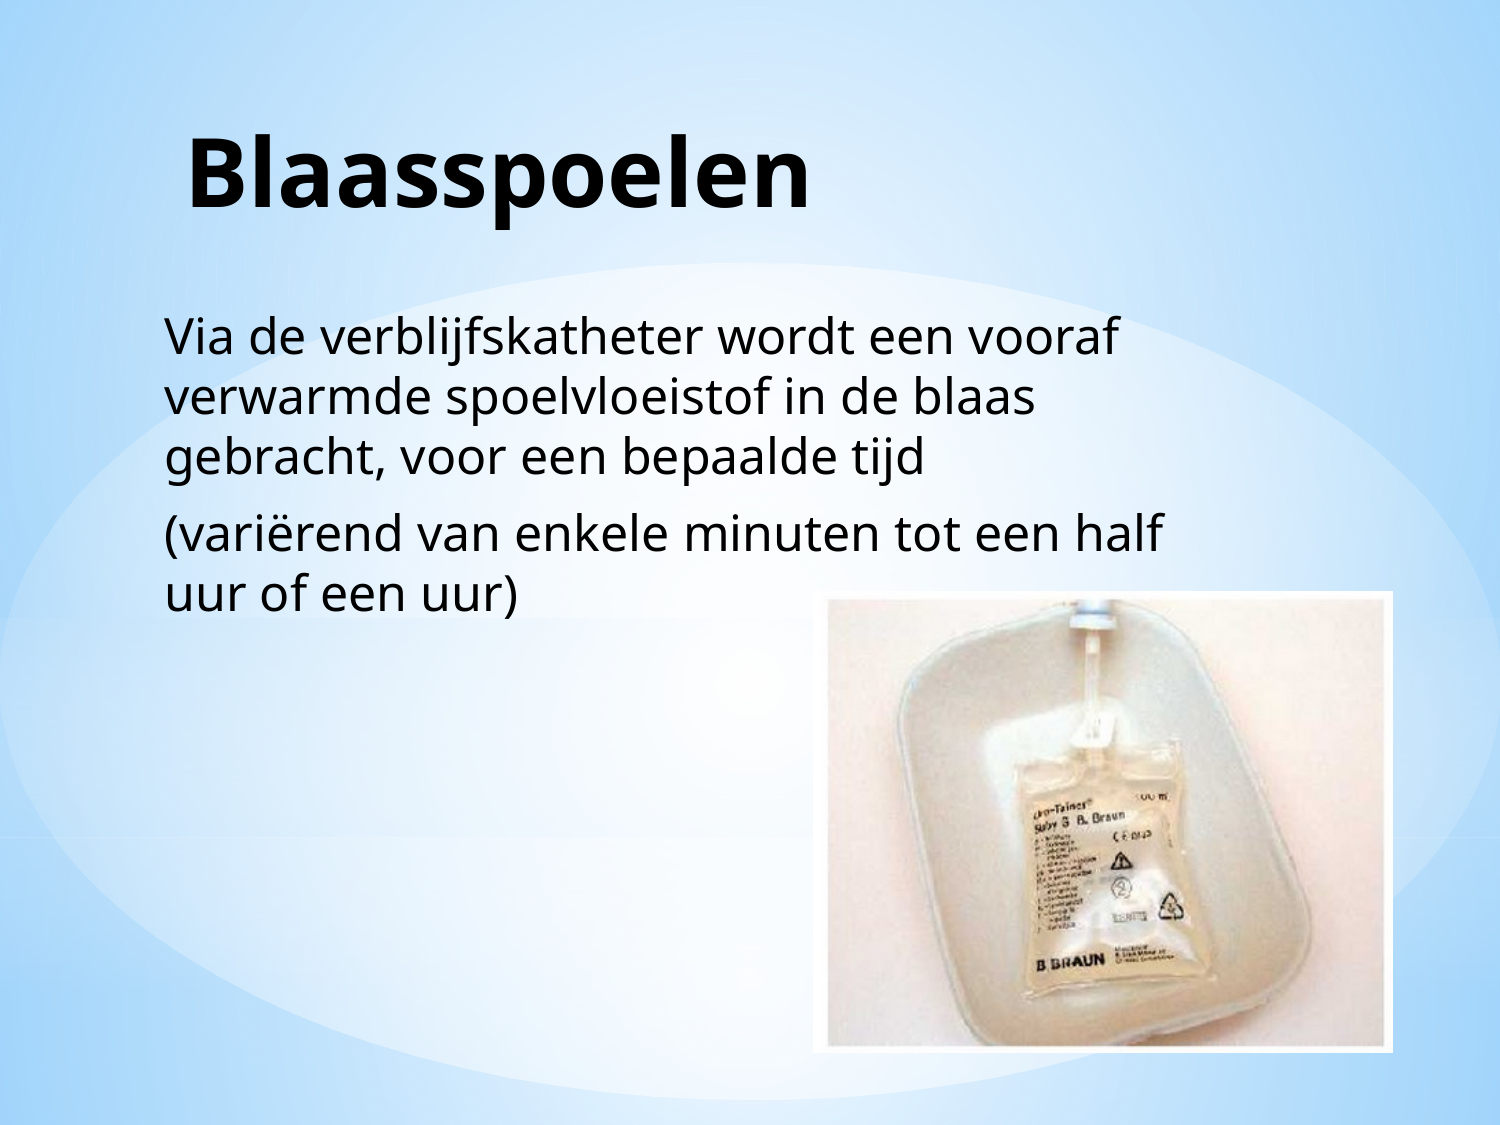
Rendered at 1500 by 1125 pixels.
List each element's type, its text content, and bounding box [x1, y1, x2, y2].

list Via de verblijfskatheter wordt een vooraf verwarmde spoelvloeistof in de blaas gebracht, voor een bepaalde tijd (variërend van enkele minuten tot een half uur of een uur) [141, 297, 1192, 868]
title Blaasspoelen [169, 103, 1238, 292]
picture [813, 591, 1394, 1053]
